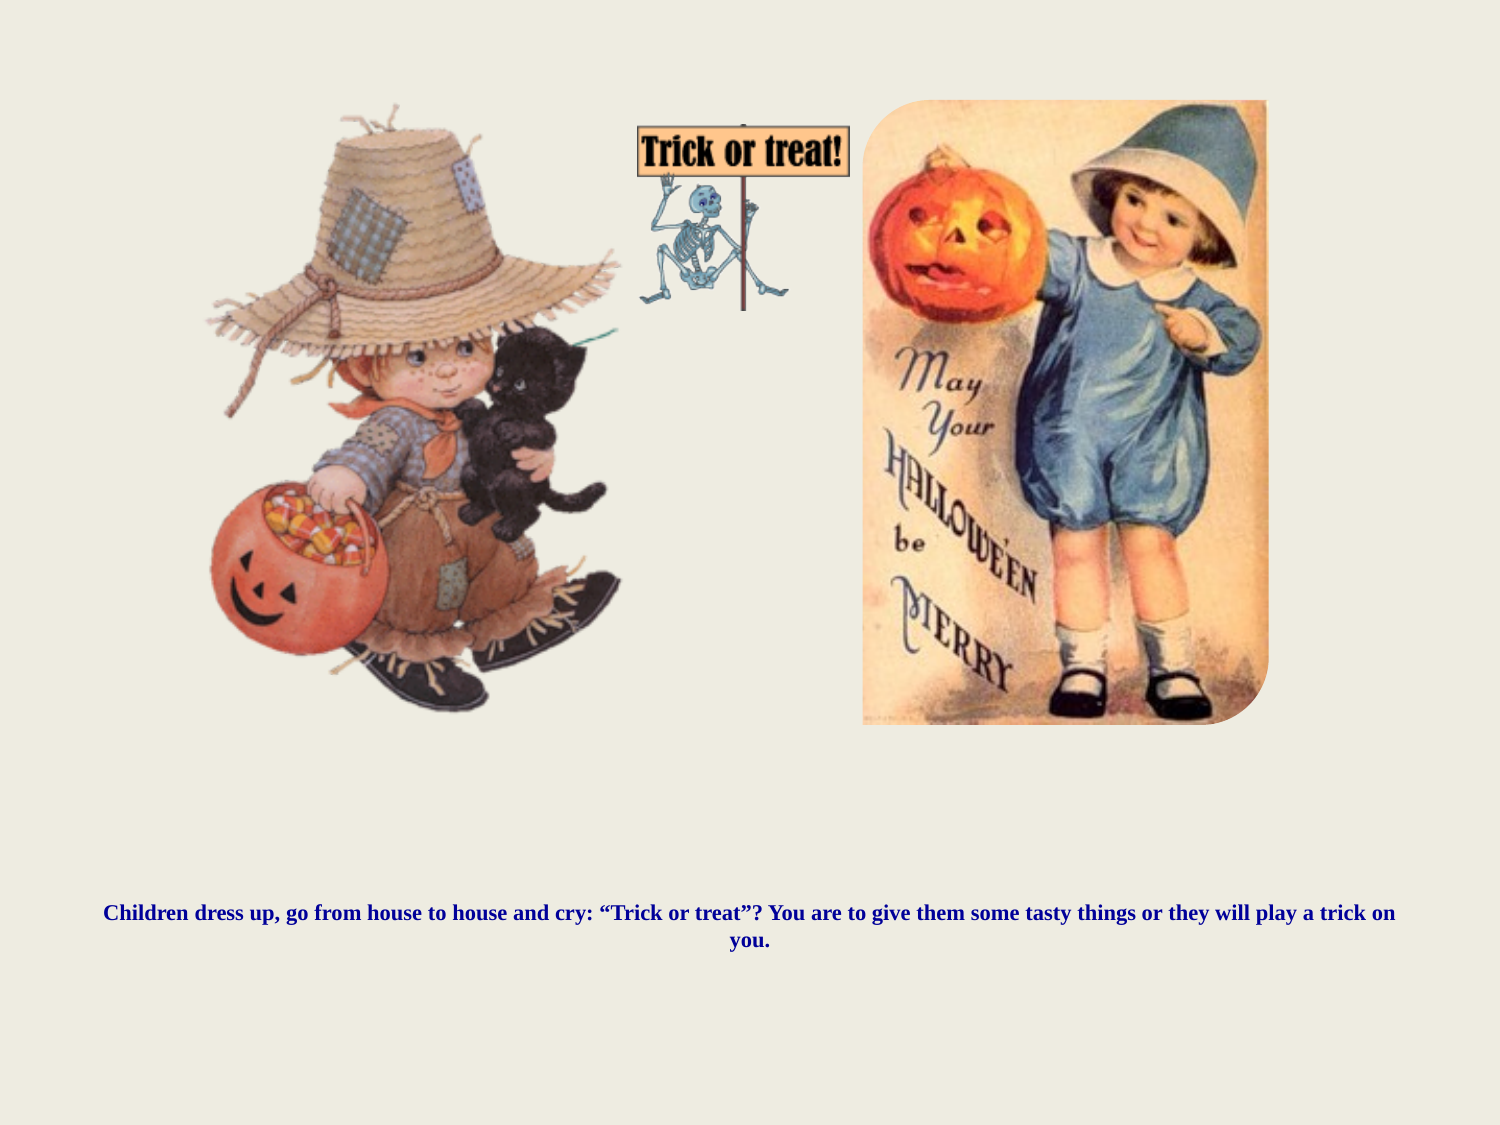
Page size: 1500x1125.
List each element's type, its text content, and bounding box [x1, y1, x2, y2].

picture [862, 99, 1270, 726]
picture [187, 99, 851, 726]
title Children dress up, go from house to house and cry: “Trick or treat”? You are to give them some tasty things or they will play a trick on you. [75, 849, 1425, 1038]
